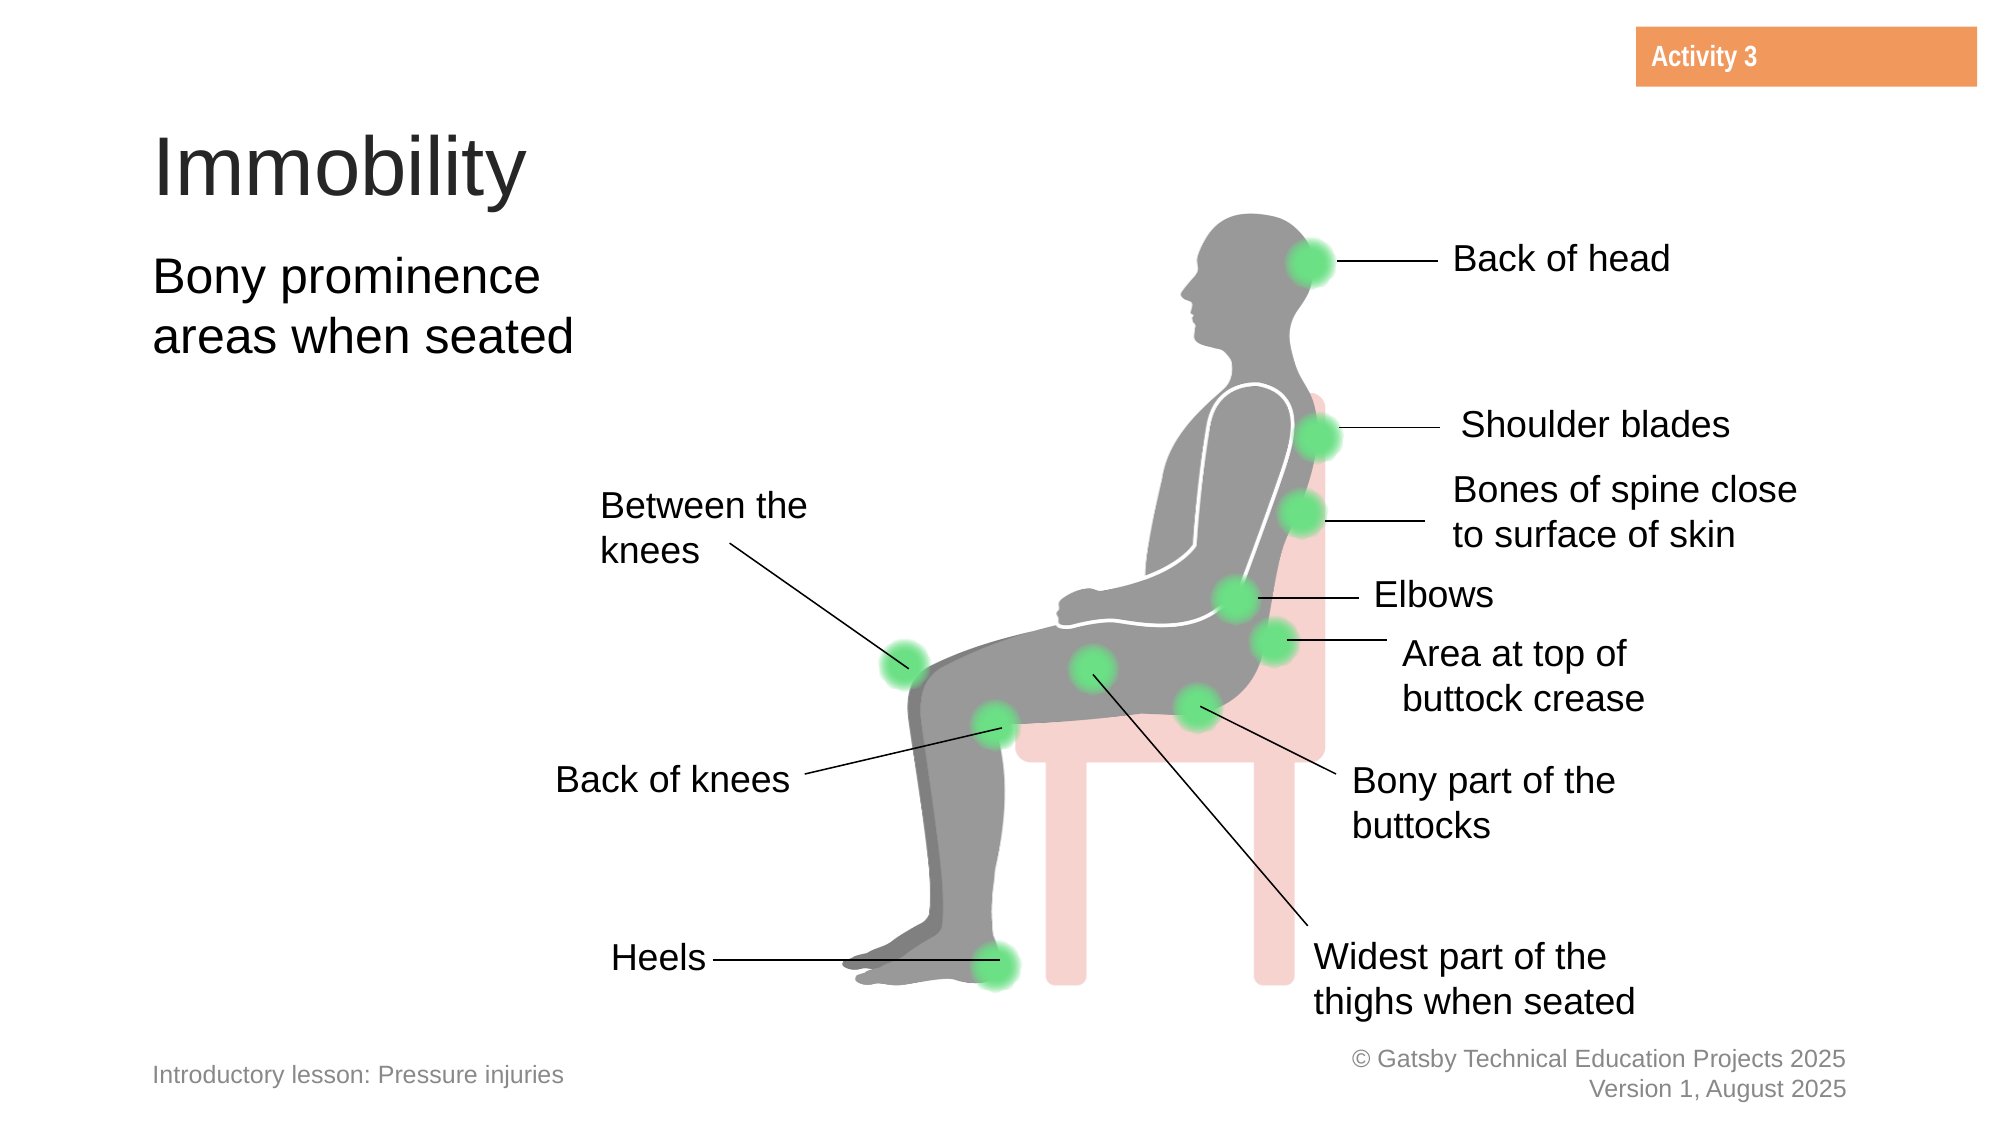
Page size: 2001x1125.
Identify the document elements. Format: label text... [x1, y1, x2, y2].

list Introductory lesson: Pressure injuries [137, 1042, 829, 1103]
list Activity 3 [1636, 26, 1978, 87]
text_box Widest part of the thighs when seated [1298, 1019, 1807, 1030]
text_box Bony prominence areas when seated [137, 236, 534, 372]
title Immobility [137, 59, 1863, 278]
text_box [539, 192, 1840, 1011]
